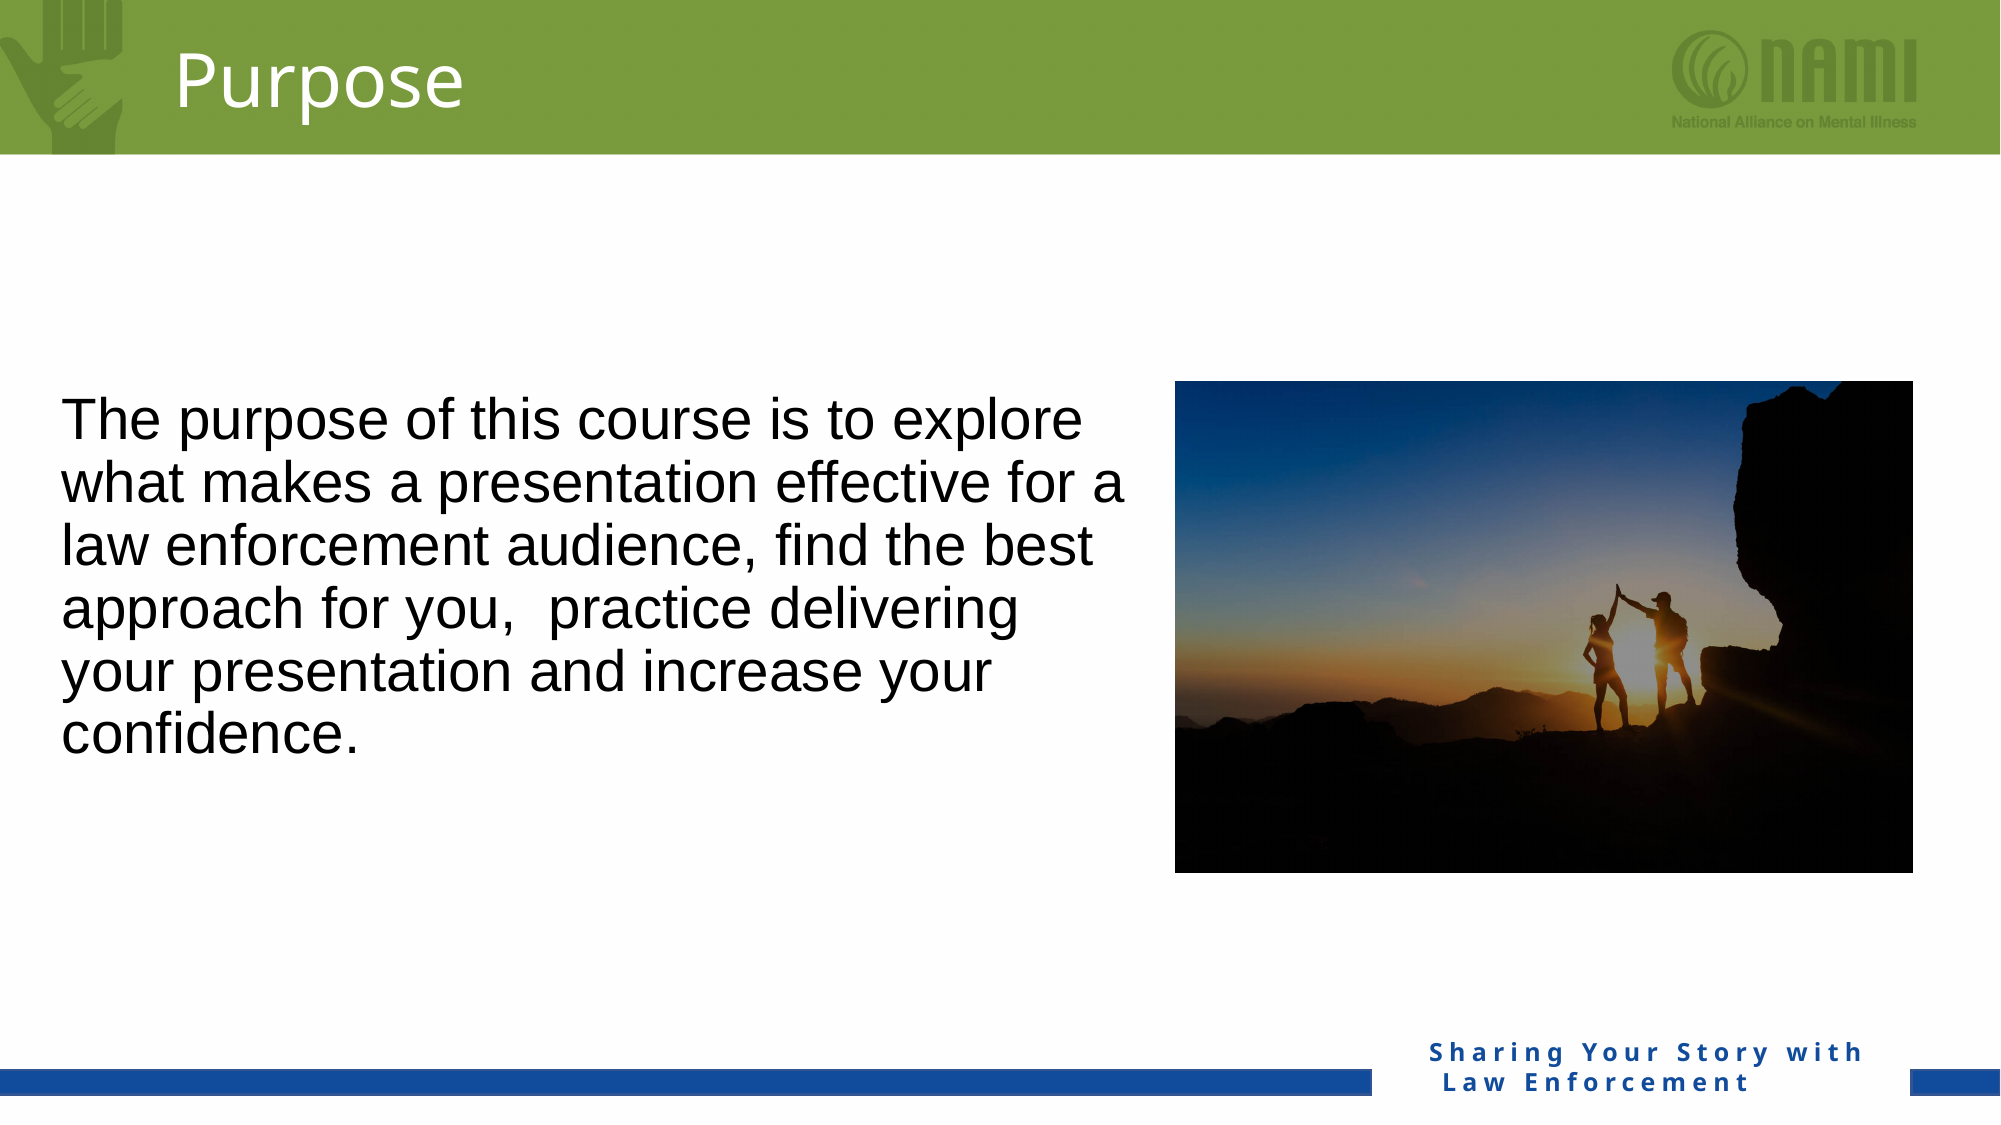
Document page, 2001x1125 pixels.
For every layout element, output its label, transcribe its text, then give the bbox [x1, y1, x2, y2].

list The purpose of this course is to explore what makes a presentation effective for a law enforcement audience, find the best approach for you, practice delivering your presentation and increase your confidence. [46, 381, 1150, 778]
footer Sharing Your Story with Law Enforcement [1391, 1036, 1913, 1097]
picture [0, 0, 2001, 1125]
title Purpose [158, 6, 1863, 161]
